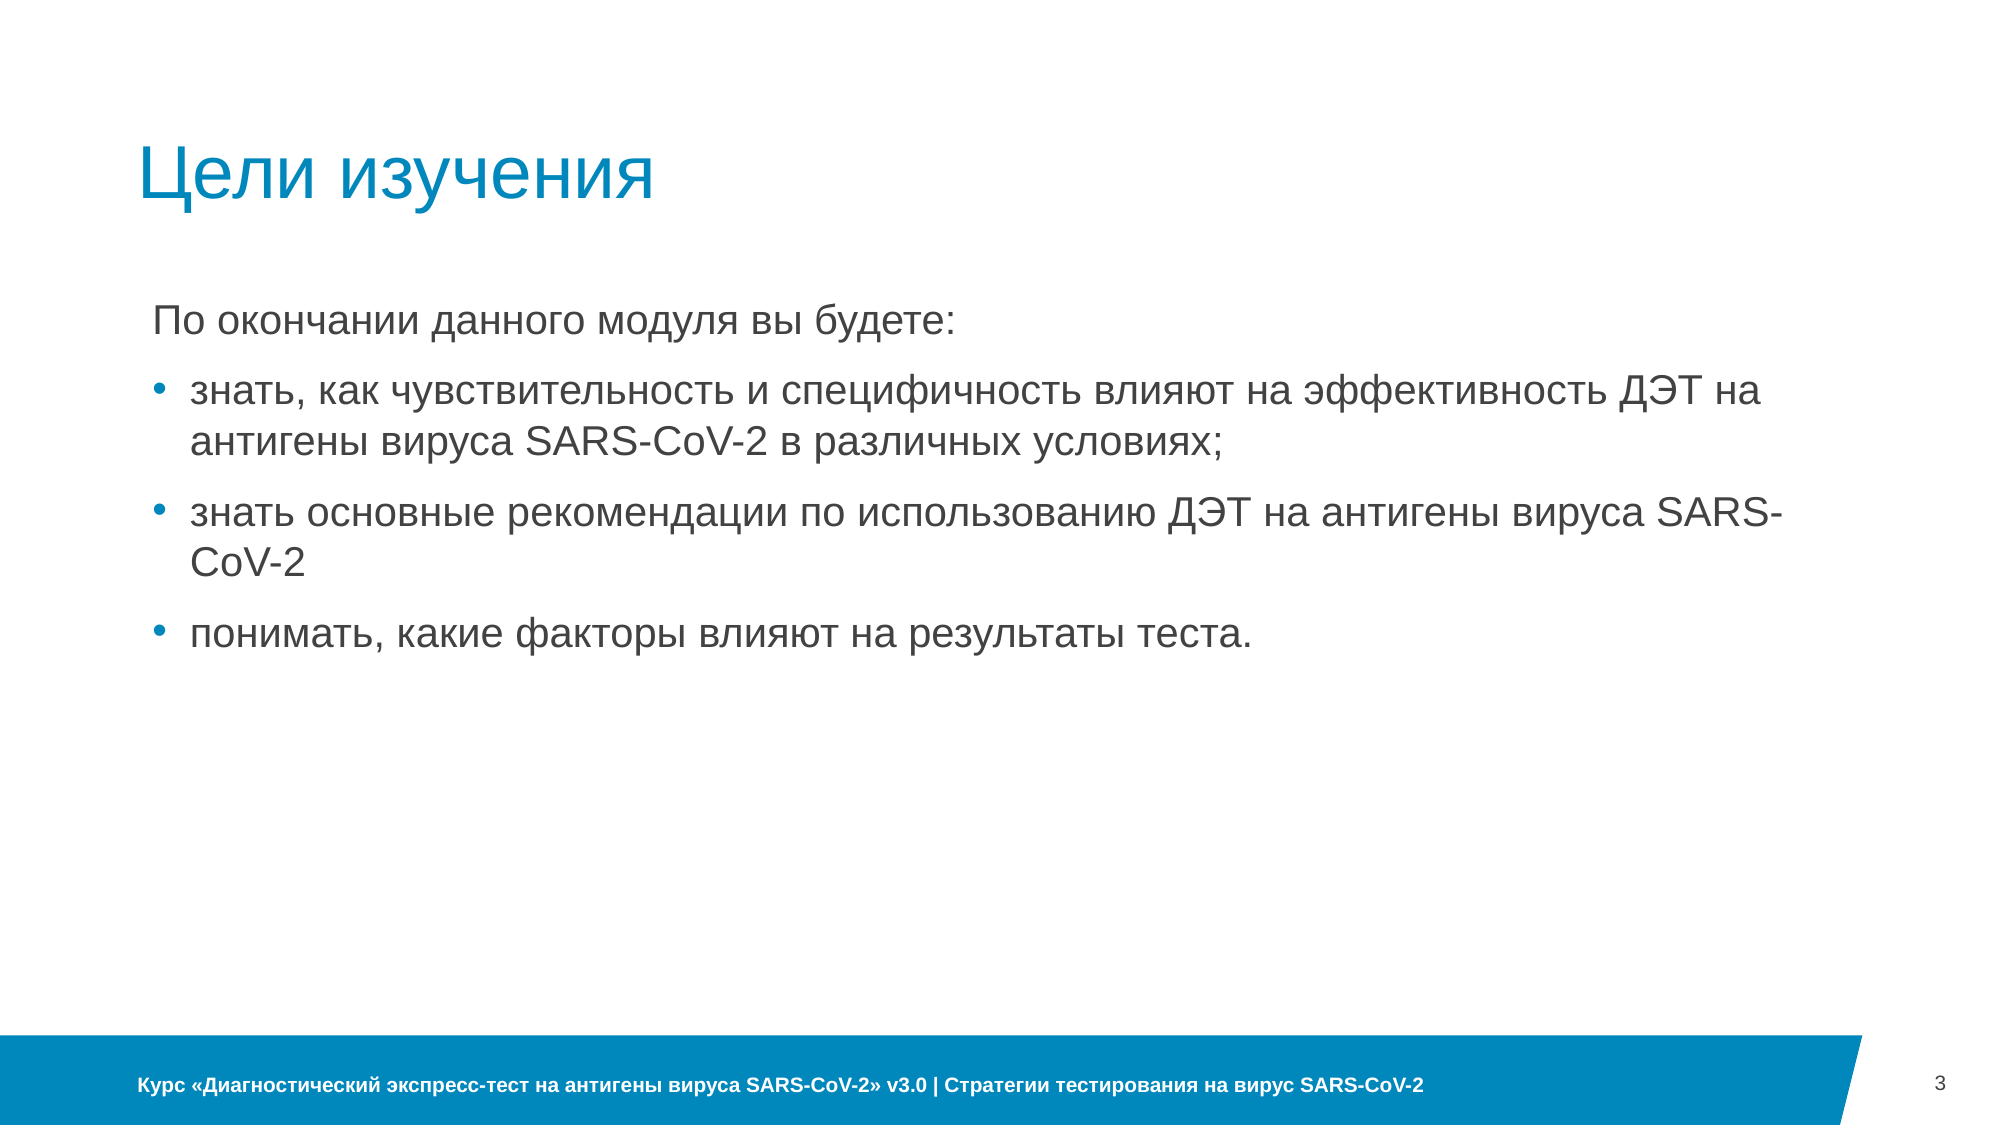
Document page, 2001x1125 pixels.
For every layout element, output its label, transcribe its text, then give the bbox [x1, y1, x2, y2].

list По окончании данного модуля вы будете: знать, как чувствительность и специфичность влияют на эффективность ДЭТ на антигены вируса SARS-CoV-2 в различных условиях; знать основные рекомендации по использованию ДЭТ на антигены вируса SARS-CoV-2 понимать, какие факторы влияют на результаты теста. [137, 284, 1863, 1014]
slide_number 3 [1862, 1035, 1947, 1125]
title Цели изучения [137, 59, 1863, 215]
footer Курс «Диагностический экспресс-тест на антигены вируса SARS-CoV-2» v3.0 | Стратегии тестирования на вирус SARS-CoV-2 [137, 1042, 1532, 1125]
